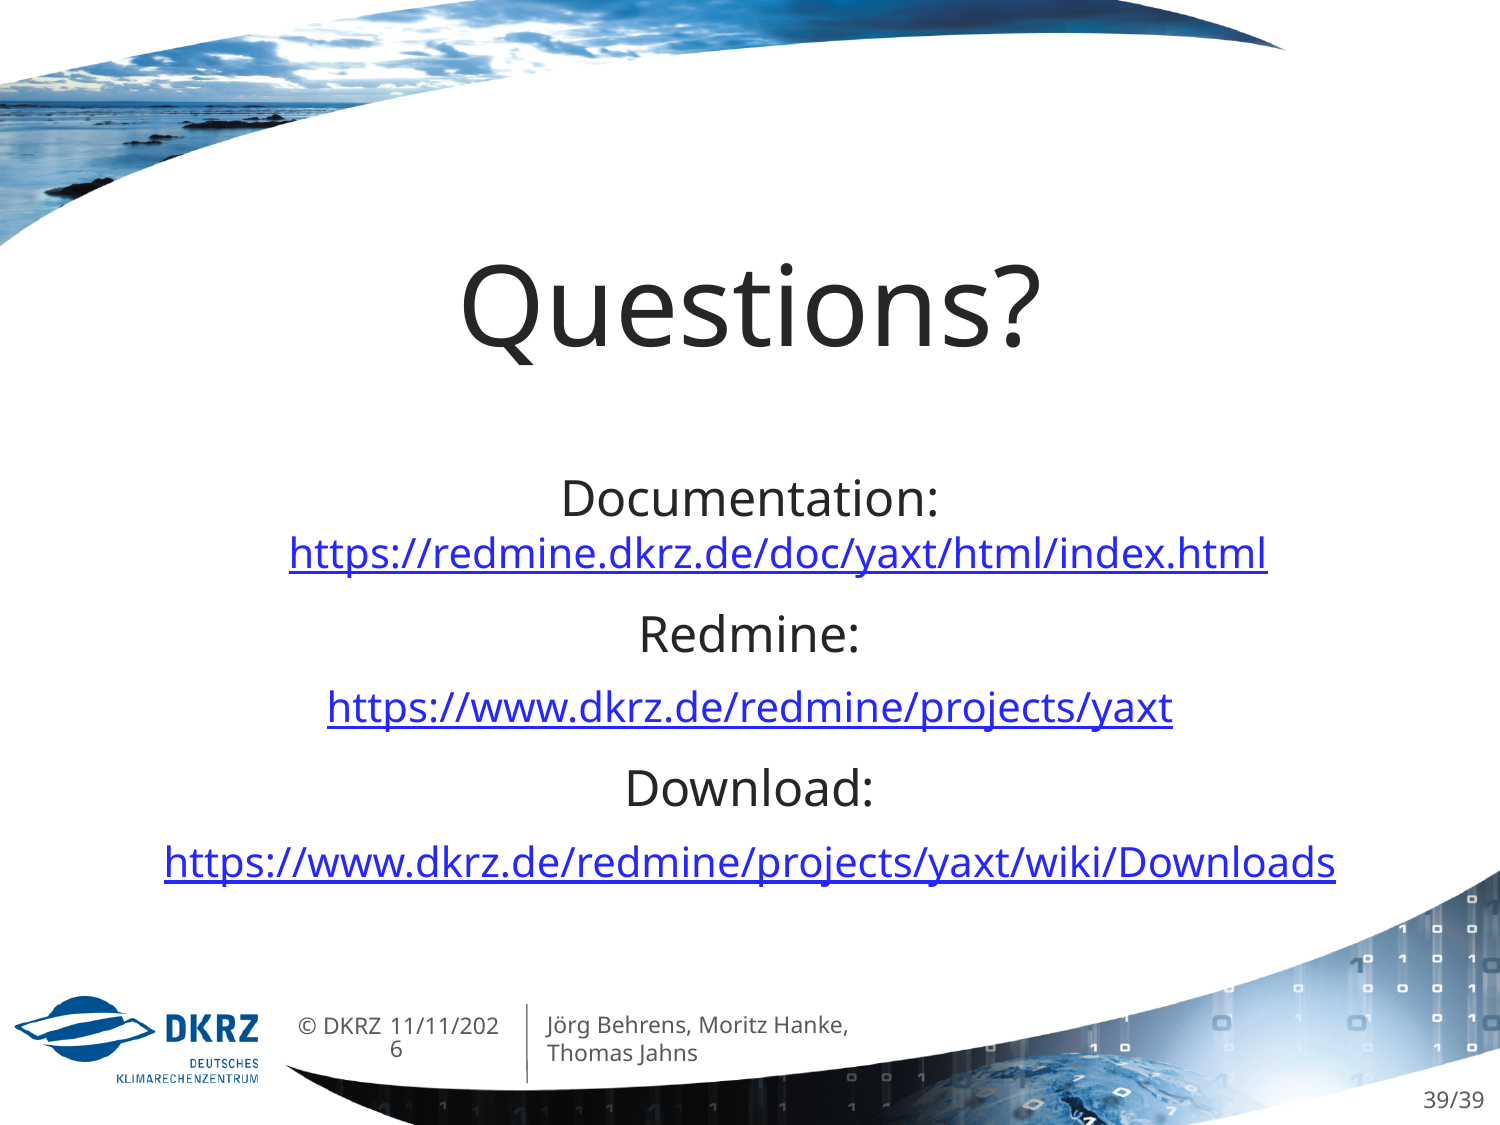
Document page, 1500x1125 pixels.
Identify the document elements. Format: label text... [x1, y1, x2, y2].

slide_number 39 [1333, 1078, 1465, 1125]
picture [0, 0, 1288, 246]
footer Jörg Behrens, Moritz Hanke, Thomas Jahns [532, 1003, 884, 1082]
picture [285, 867, 1500, 1125]
picture [14, 996, 258, 1083]
list Questions? Documentation: https://redmine.dkrz.de/doc/yaxt/html/index.html Redmine: https://www.dkrz.de/redmine/projects/yaxt Download: https://www.dkrz.de/redmine/projects/yaxt/wiki/Downloads [74, 210, 1426, 985]
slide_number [375, 1004, 528, 1052]
